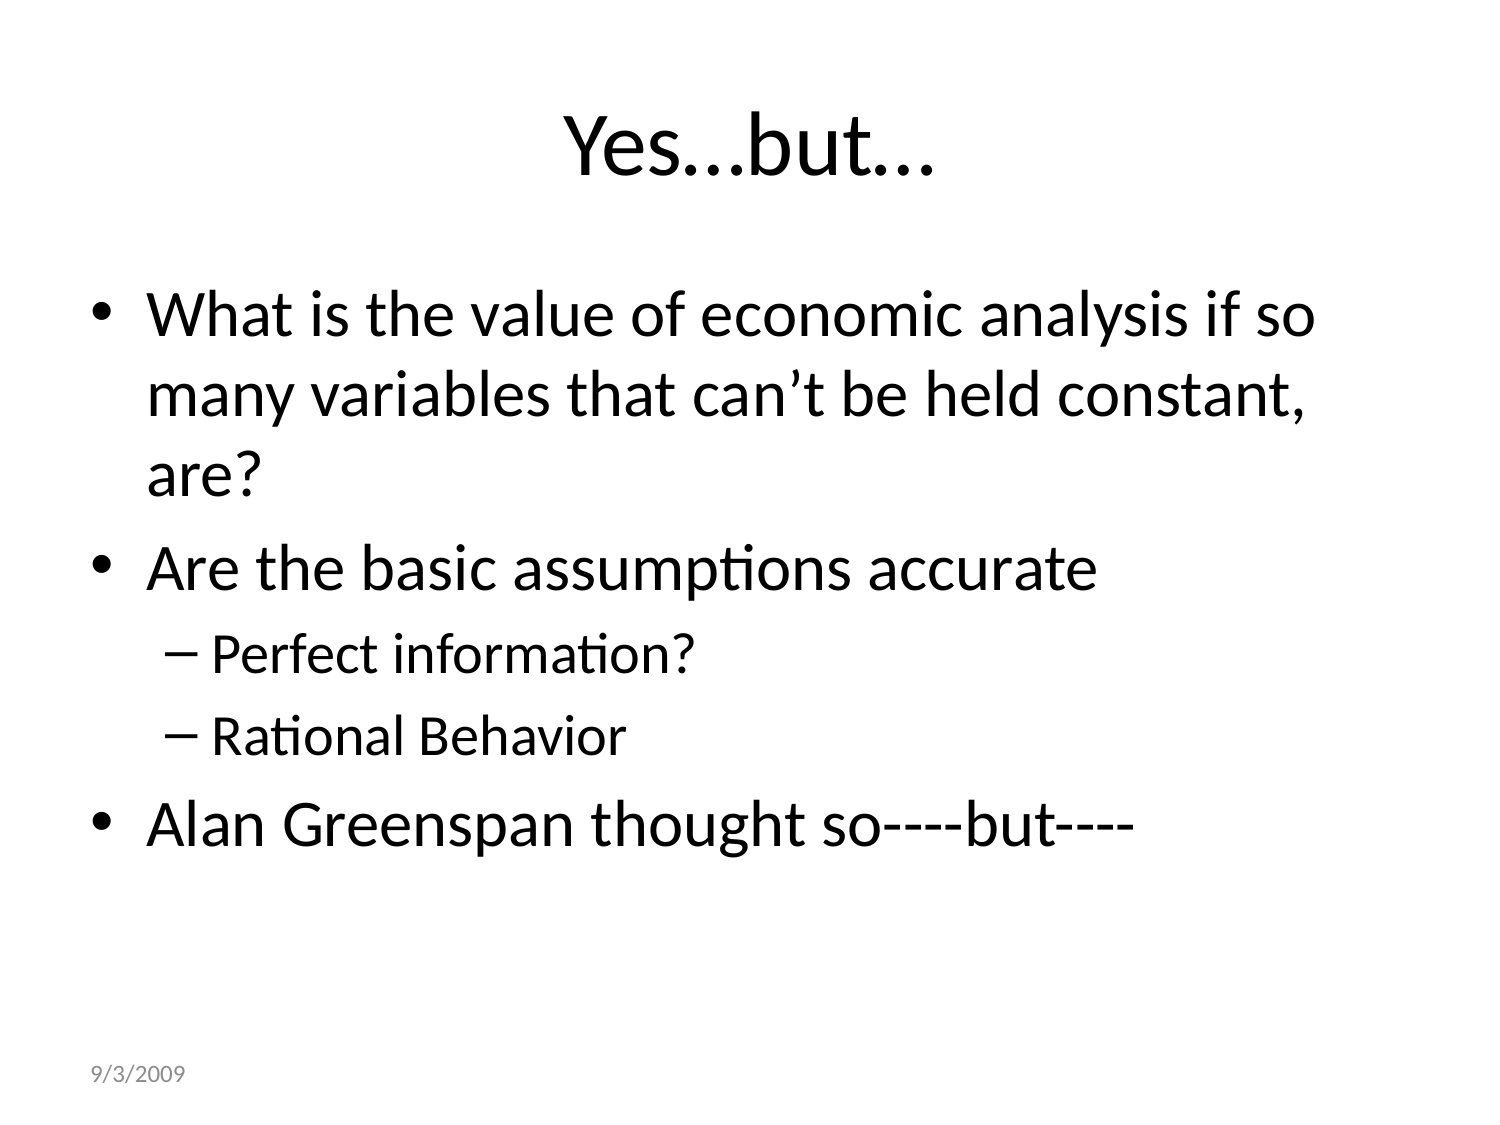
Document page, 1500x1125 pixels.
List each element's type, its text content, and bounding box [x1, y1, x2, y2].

title Yes…but… [75, 45, 1425, 233]
list What is the value of economic analysis if so many variables that can’t be held constant, are? Are the basic assumptions accurate Perfect information? Rational Behavior Alan Greenspan thought so----but---- [75, 262, 1425, 1005]
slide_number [75, 1042, 425, 1103]
